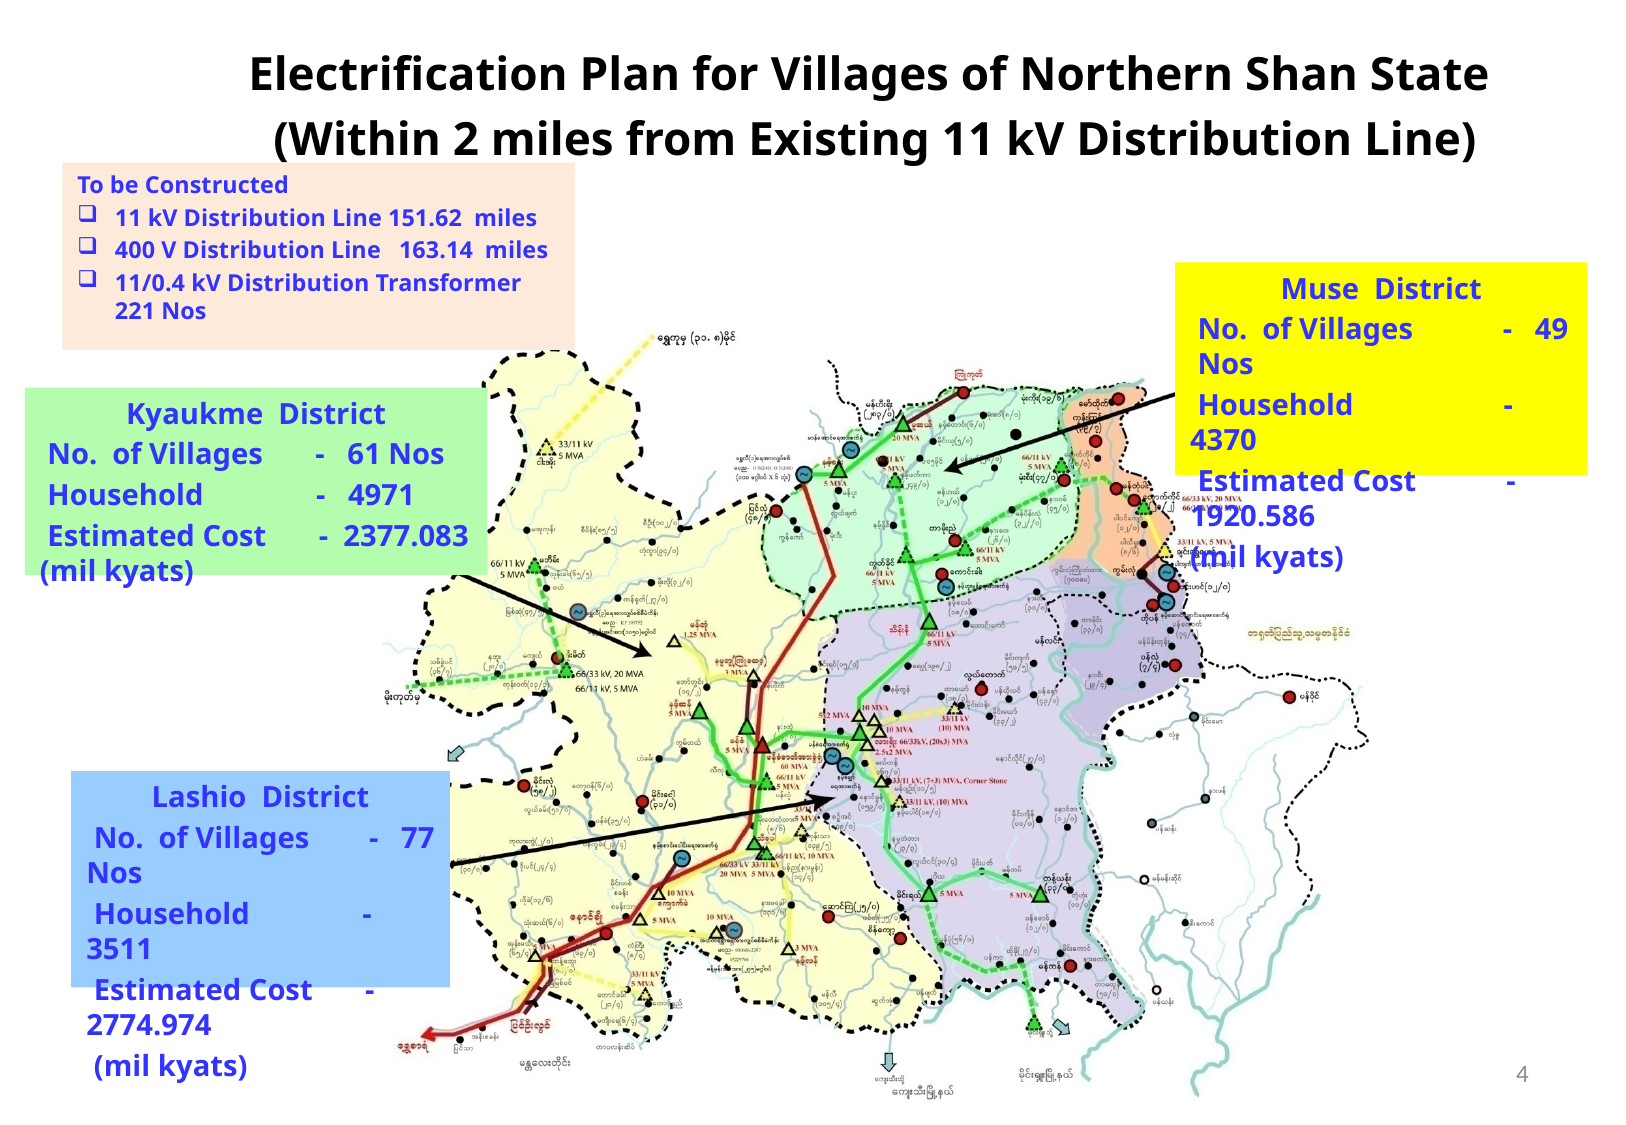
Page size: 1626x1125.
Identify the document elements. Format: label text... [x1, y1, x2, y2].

text_box Kyaukme District No. of Villages - 61 Nos Household - 4971 Estimated Cost - 2377.083 (mil kyats) [24, 387, 369, 575]
text_box To be Constructed 11 kV Distribution Line 151.62 miles 400 V Distribution Line 163.14 miles 11/0.4 kV Distribution Transformer 221 Nos [62, 162, 575, 350]
slide_number 4 [1379, 1042, 1544, 1103]
text_box Electrification Plan for Villages of Northern Shan State (Within 2 miles from Existing 11 kV Distribution Line) [62, 37, 1625, 150]
picture [374, 312, 1376, 1101]
text_box Muse District No. of Villages - 49 Nos Household - 4370 Estimated Cost - 1920.586 (mil kyats) [1175, 262, 1588, 475]
text_box Lashio District No. of Villages - 77 Nos Household - 3511 Estimated Cost - 2774.974 (mil kyats) [71, 771, 369, 988]
